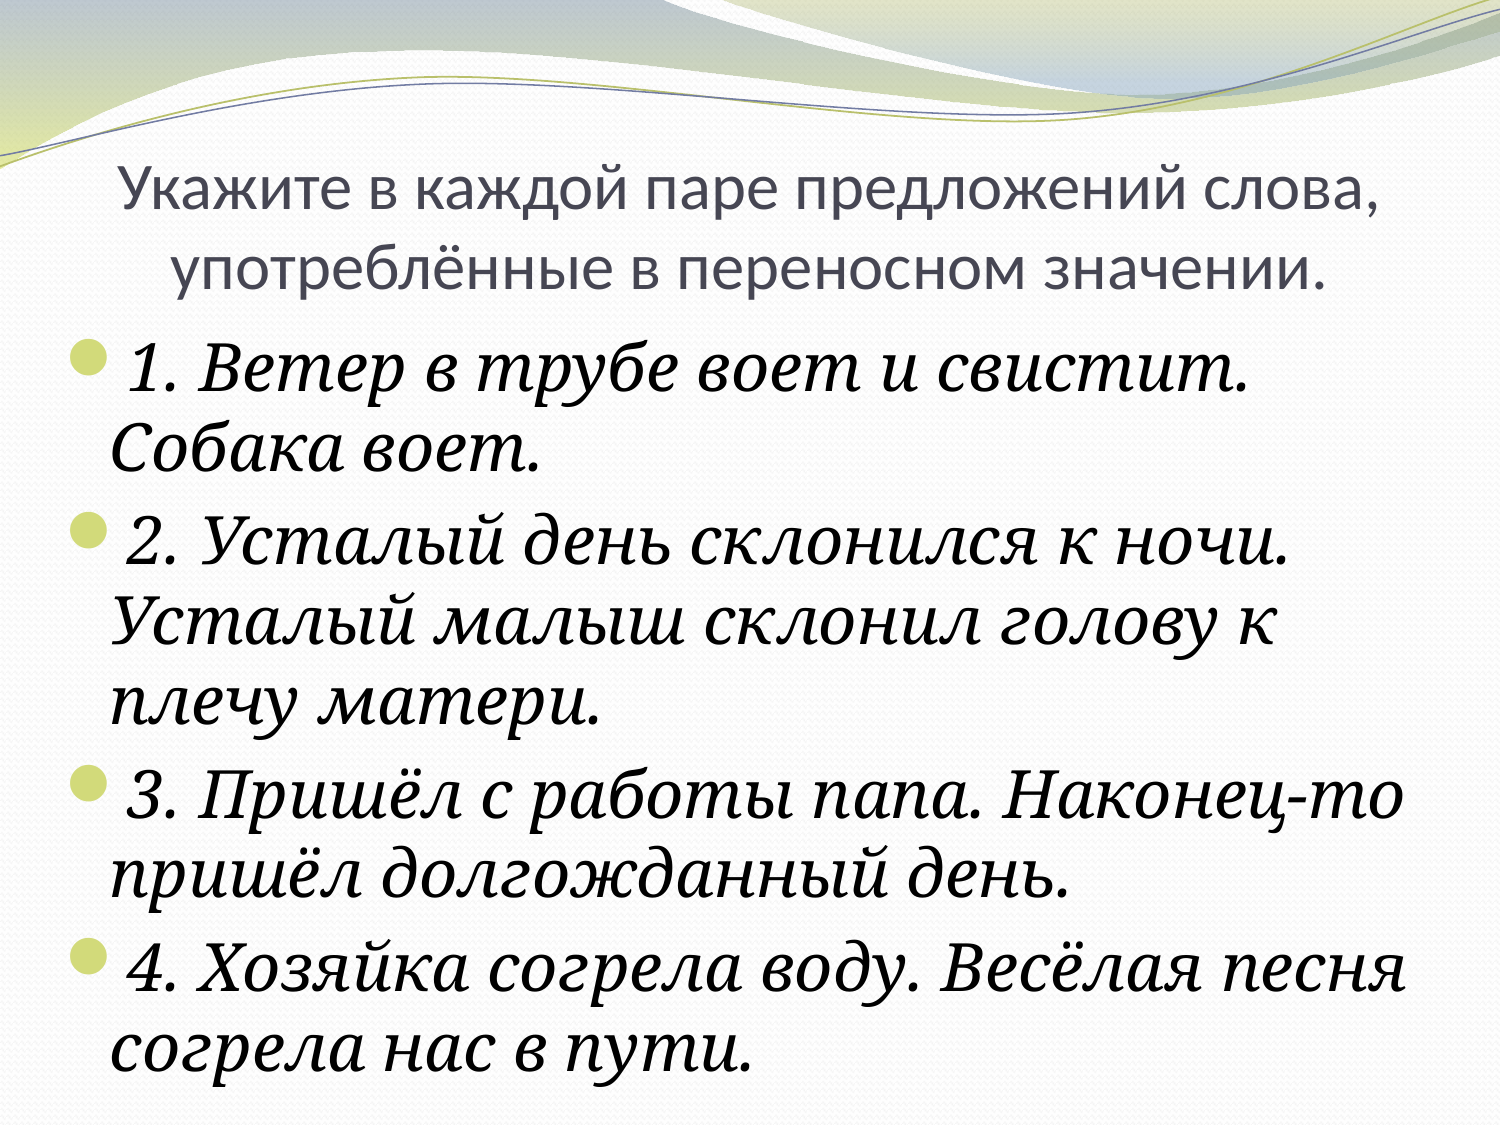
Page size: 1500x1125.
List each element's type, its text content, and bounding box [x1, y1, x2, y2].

title Укажите в каждой паре предложений слова, употреблённые в переносном значении. [75, 115, 1425, 303]
list 1. Ветер в трубе воет и свистит. Собака воет. 2. Усталый день склонился к ночи. Усталый малыш склонил голову к плечу матери. 3. Пришёл с работы папа. Наконец-то пришёл долгожданный день. 4. Хозяйка согрела воду. Весёлая песня согрела нас в пути. [50, 317, 1463, 1038]
